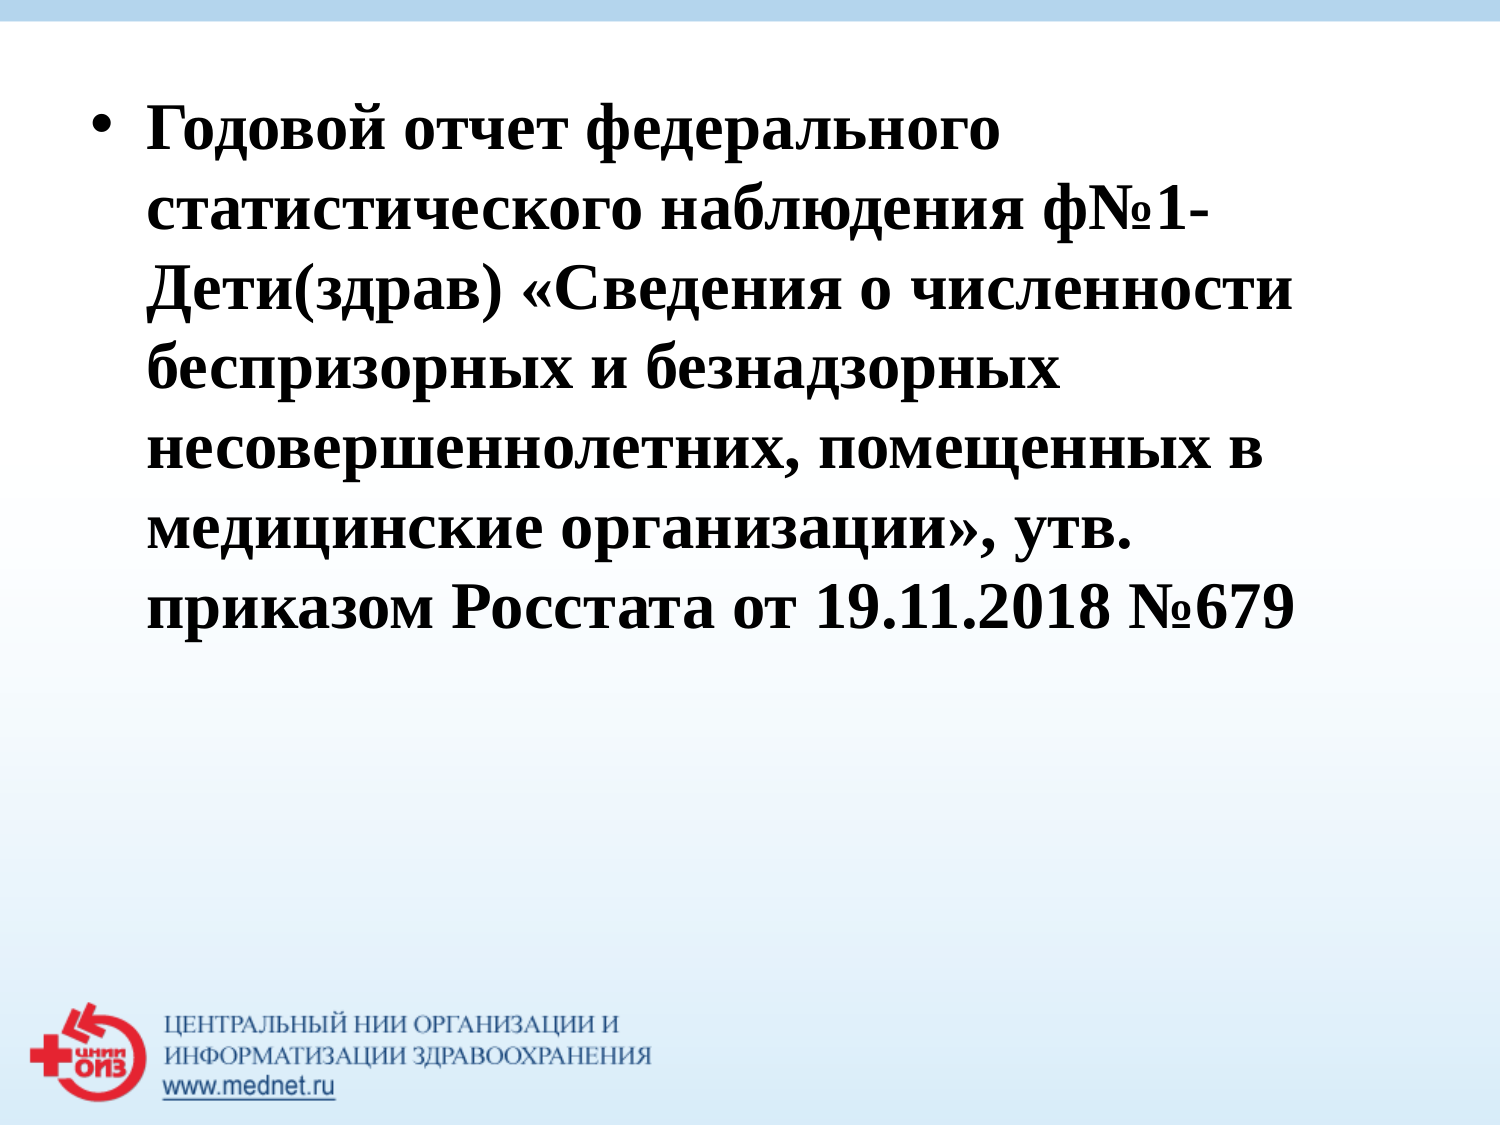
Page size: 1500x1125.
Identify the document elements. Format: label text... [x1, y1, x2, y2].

picture [0, 0, 1500, 1125]
list Годовой отчет федерального статистического наблюдения ф№1-Дети(здрав) «Сведения о численности беспризорных и безнадзорных несовершеннолетних, помещенных в медицинские организации», утв. приказом Росстата от 19.11.2018 №679 [75, 75, 1425, 963]
